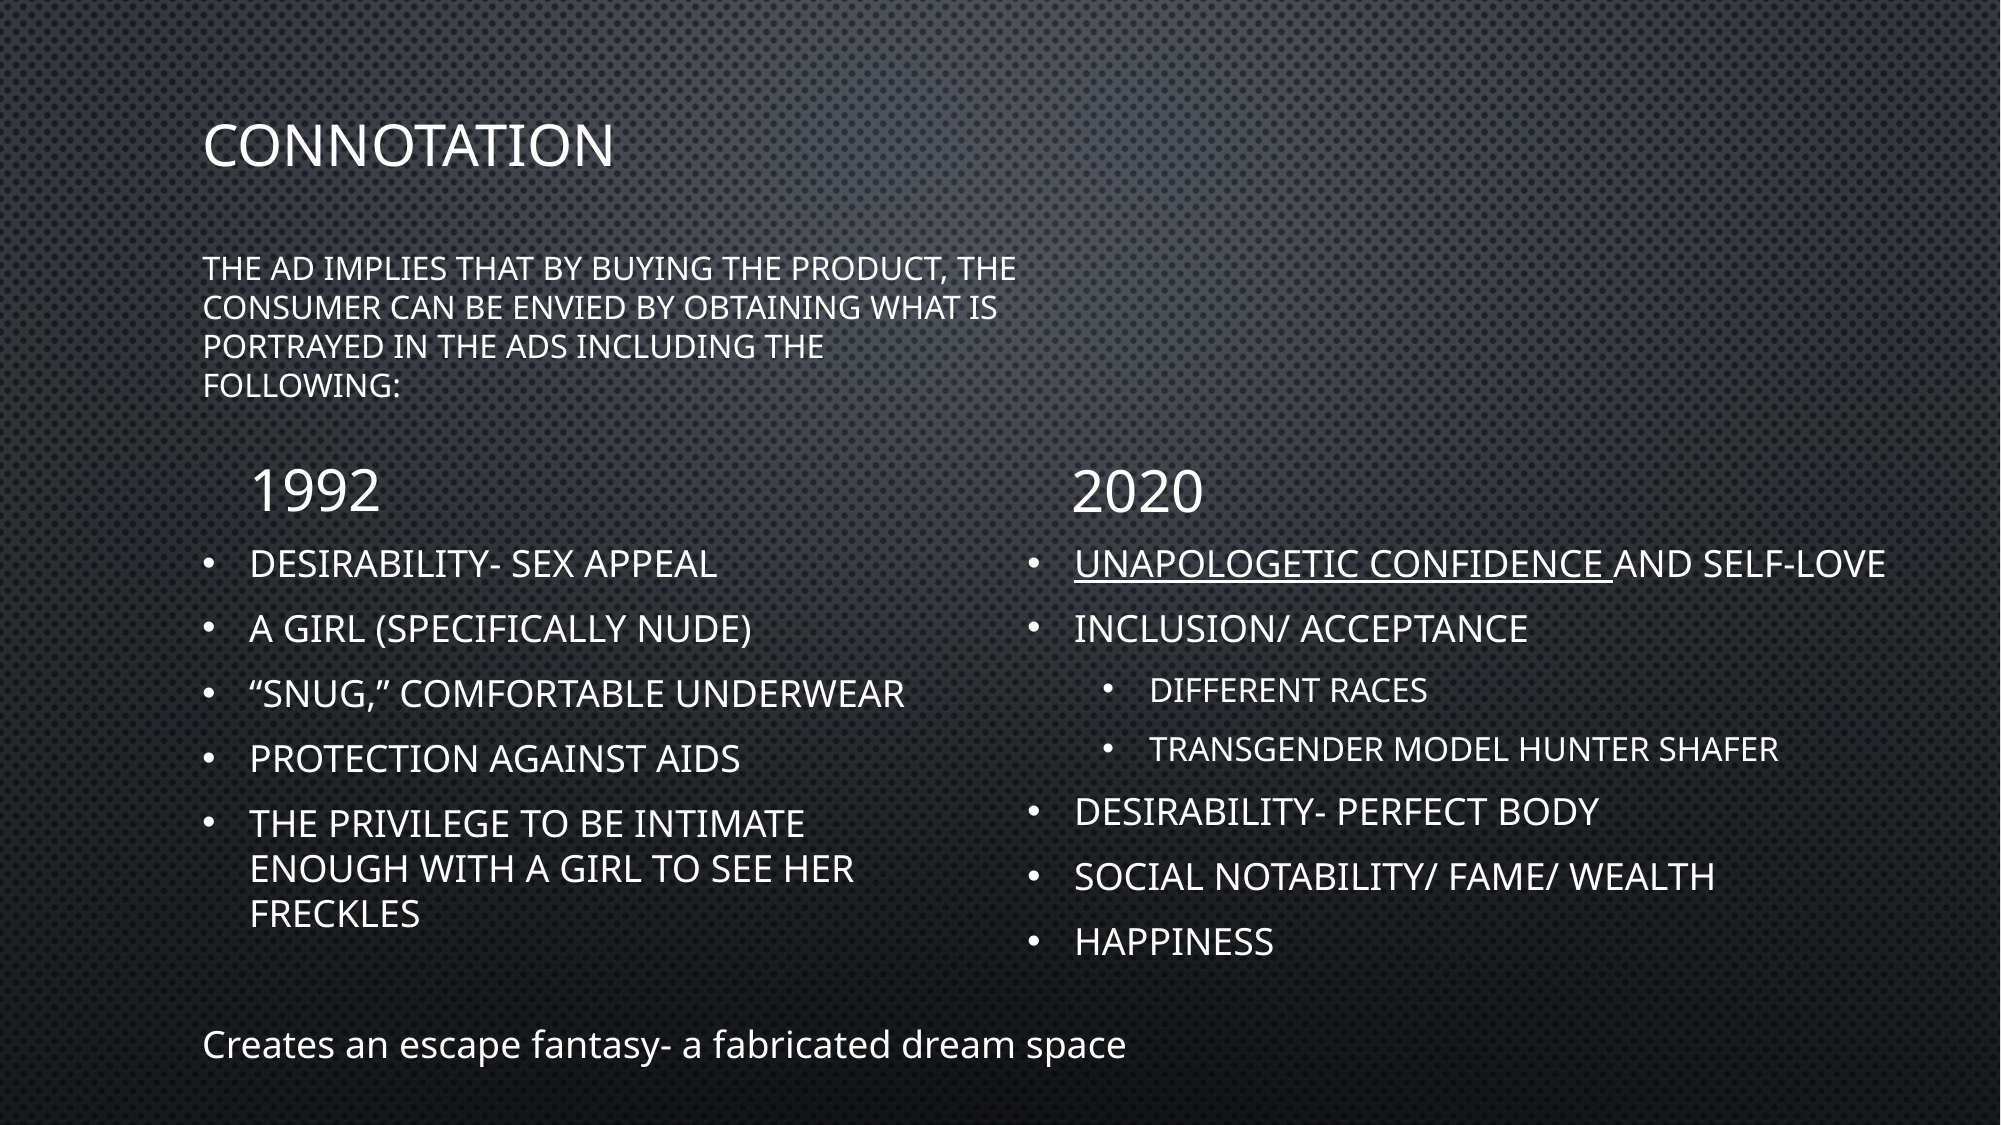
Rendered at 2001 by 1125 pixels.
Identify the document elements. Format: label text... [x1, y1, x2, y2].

list 1992 [234, 436, 988, 531]
list Unapologetic confidence and Self-love Inclusion/ acceptance different races Transgender model Hunter Shafer Desirability- perfect body social notability/ fame/ wealth Happiness [1012, 532, 2000, 1125]
list 2020 [1056, 437, 1813, 532]
title Connotation The ad implies that by buying the product, the consumer can be envied by obtaining what is portrayed in the ads including the following: [187, 99, 1036, 413]
list Desirability- sex appeal A girl (specifically nude) “Snug,” comfortable underwear Protection against aids The privilege to be intimate enough with a girl to see her freckles [187, 532, 988, 950]
text_box Creates an escape fantasy- a fabricated dream space [187, 1014, 1264, 1074]
